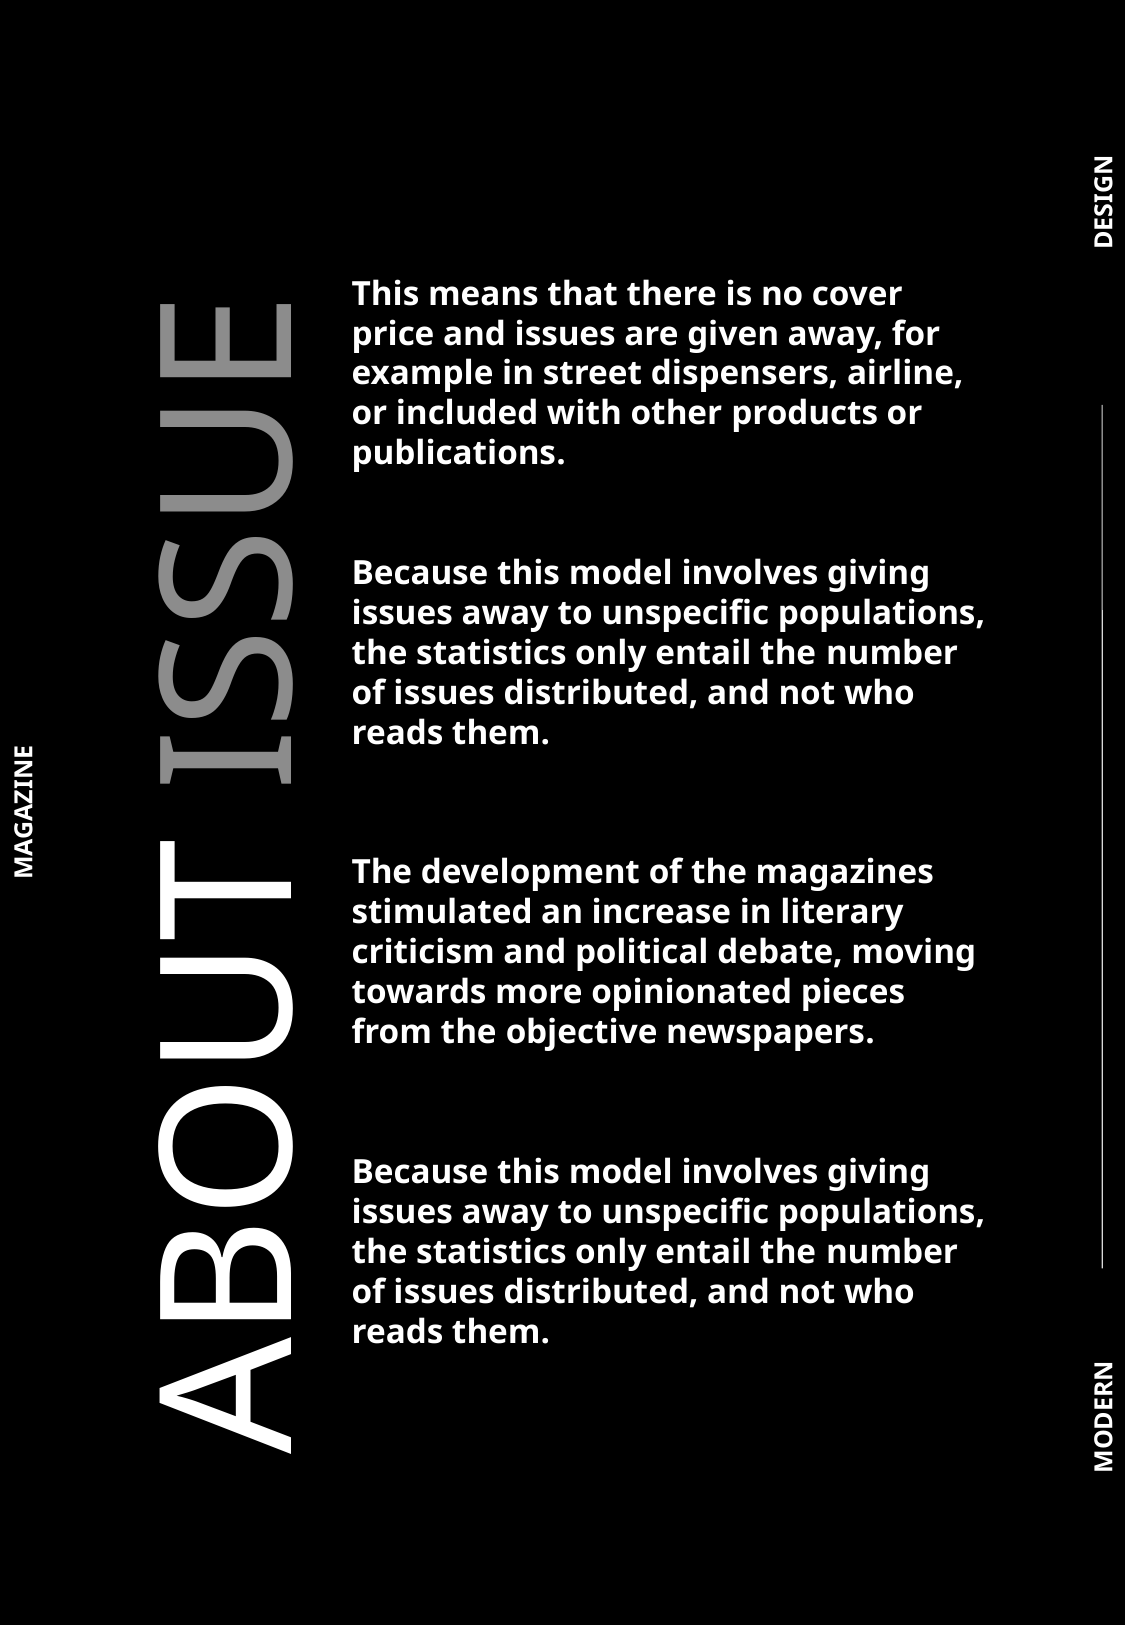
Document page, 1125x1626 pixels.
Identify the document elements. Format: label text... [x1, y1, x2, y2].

text_box Because this model involves giving issues away to unspecific populations, the statistics only entail the number of issues distributed, and not who reads them. [336, 1143, 1006, 1358]
text_box ABOUT ISSUE [100, 278, 336, 1545]
text_box The development of the magazines stimulated an increase in literary criticism and political debate, moving towards more opinionated pieces from the objective newspapers. [336, 843, 1000, 1058]
text_box This means that there is no cover price and issues are given away, for example in street dispensers, airline, or included with other products or publications. [336, 264, 1006, 479]
text_box Because this model involves giving issues away to unspecific populations, the statistics only entail the number of issues distributed, and not who reads them. [336, 543, 1006, 759]
